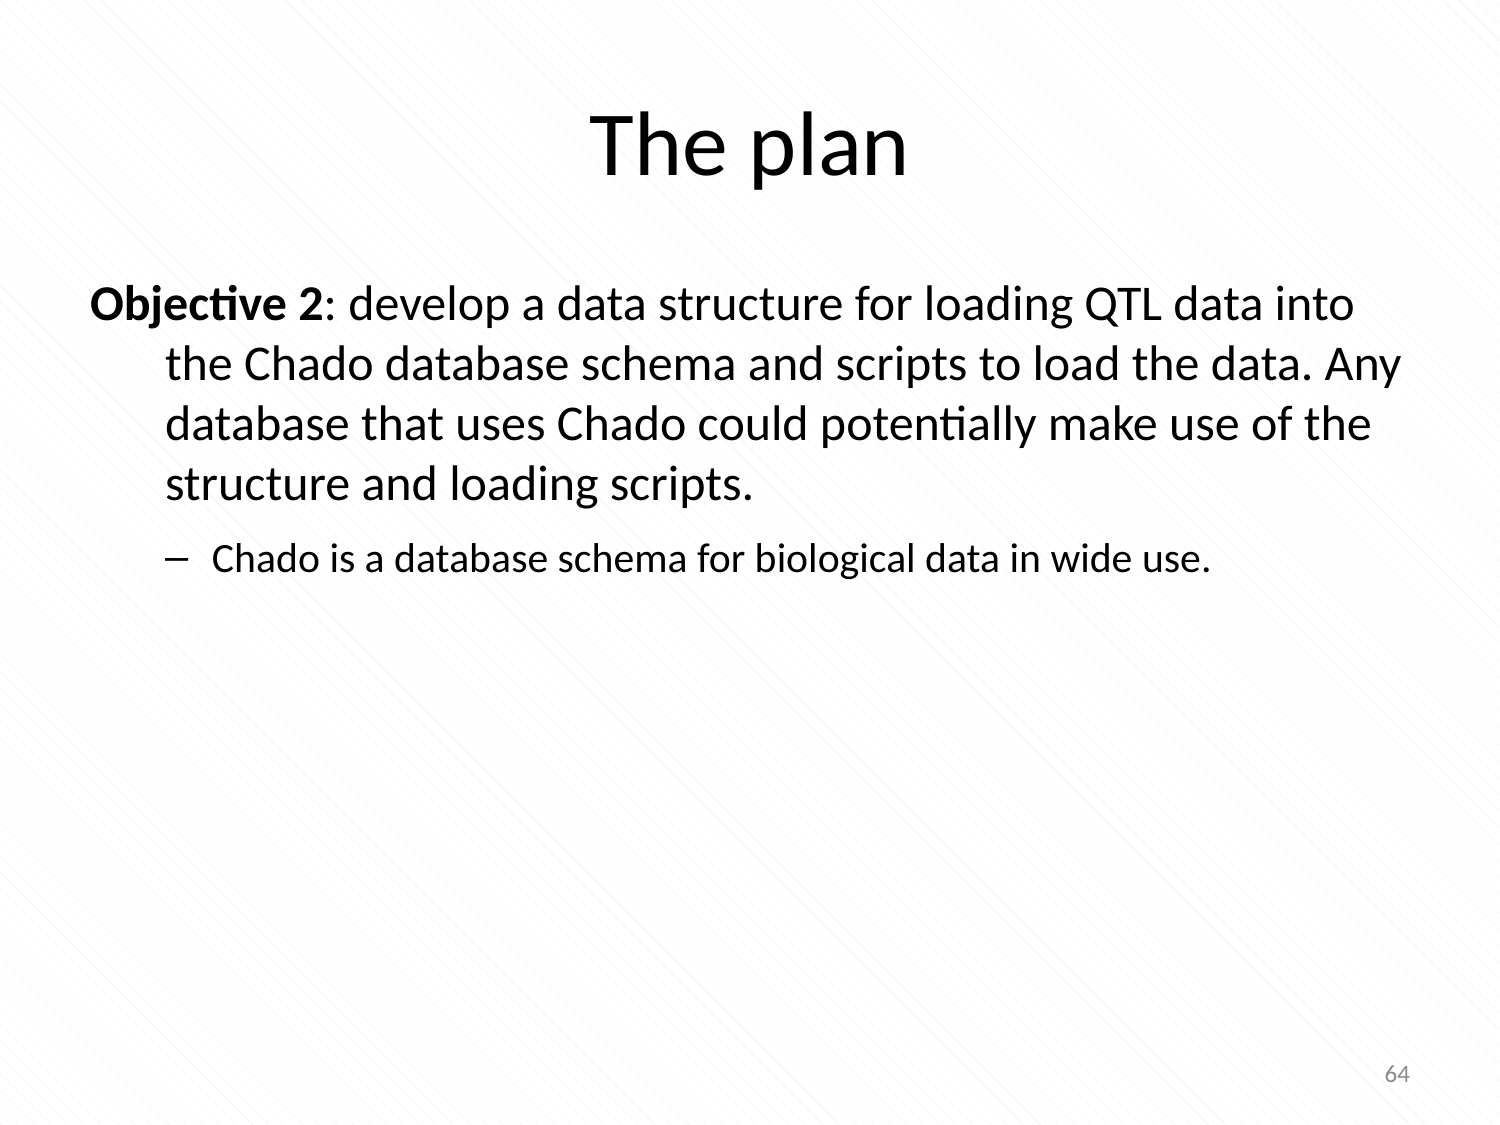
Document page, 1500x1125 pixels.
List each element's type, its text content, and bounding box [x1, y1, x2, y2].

list Objective 2: develop a data structure for loading QTL data into the Chado database schema and scripts to load the data. Any database that uses Chado could potentially make use of the structure and loading scripts. Chado is a database schema for biological data in wide use. [75, 262, 1425, 1005]
slide_number 64 [1074, 1042, 1425, 1103]
title The plan [75, 45, 1425, 233]
